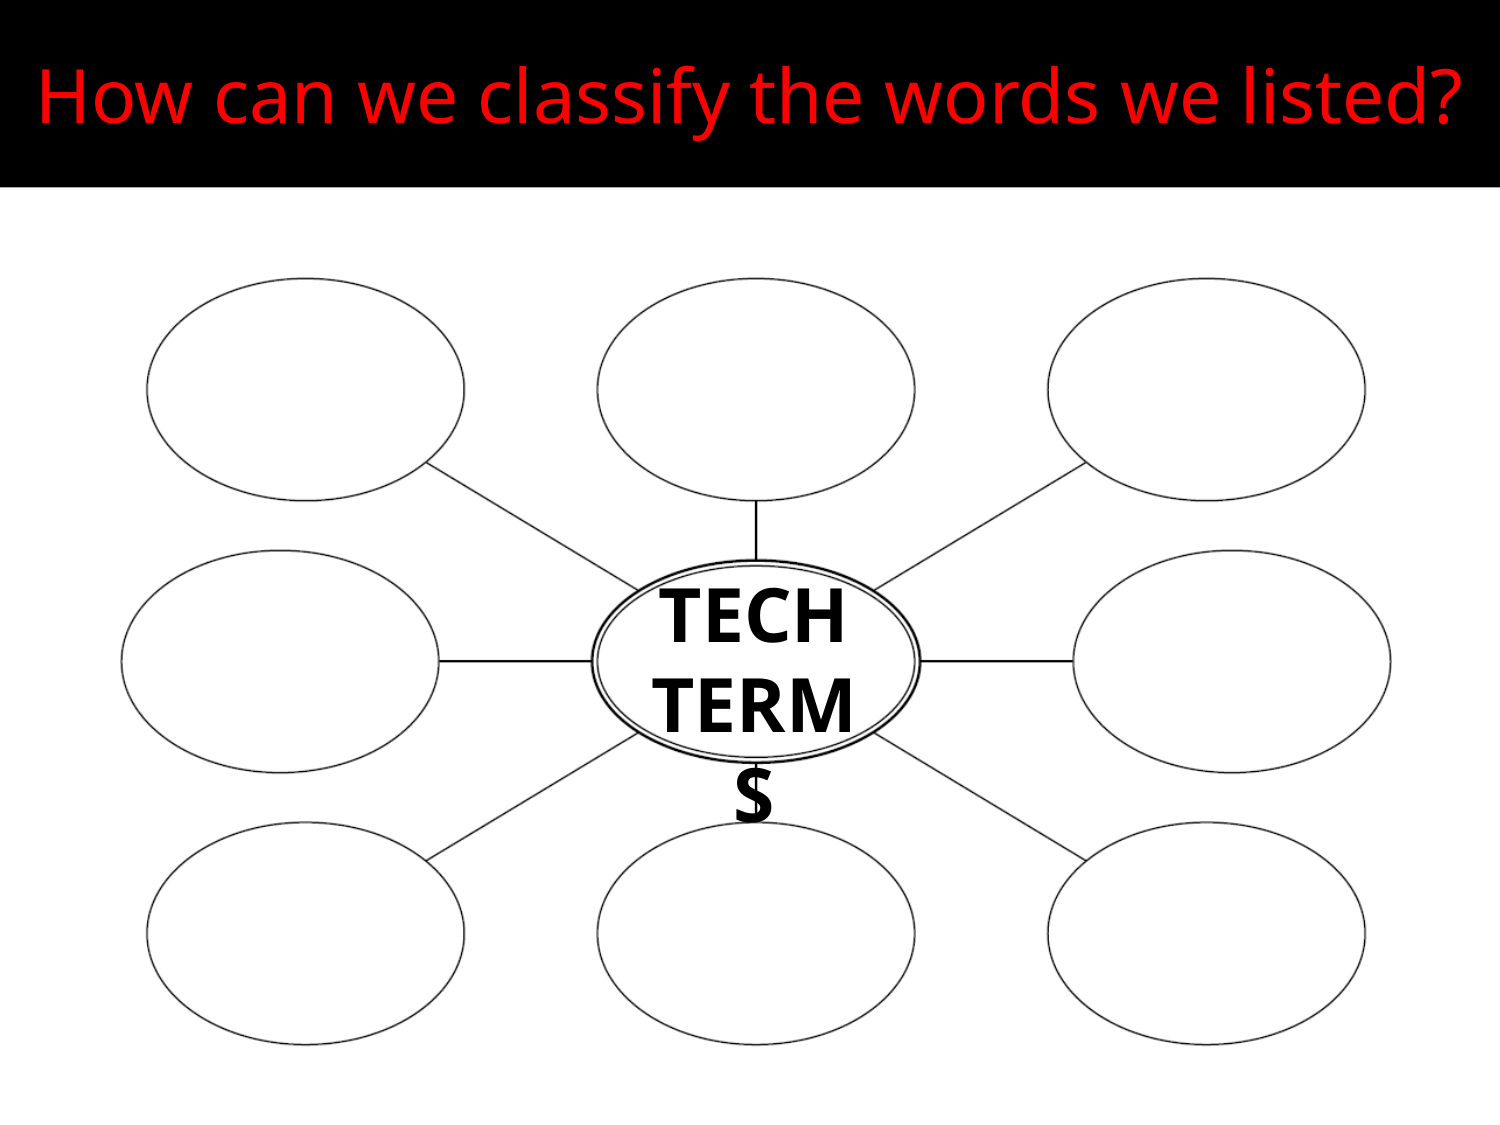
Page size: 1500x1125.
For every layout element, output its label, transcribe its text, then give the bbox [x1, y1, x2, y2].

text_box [103, 262, 1411, 1088]
title How can we classify the words we listed? [0, 0, 1500, 188]
